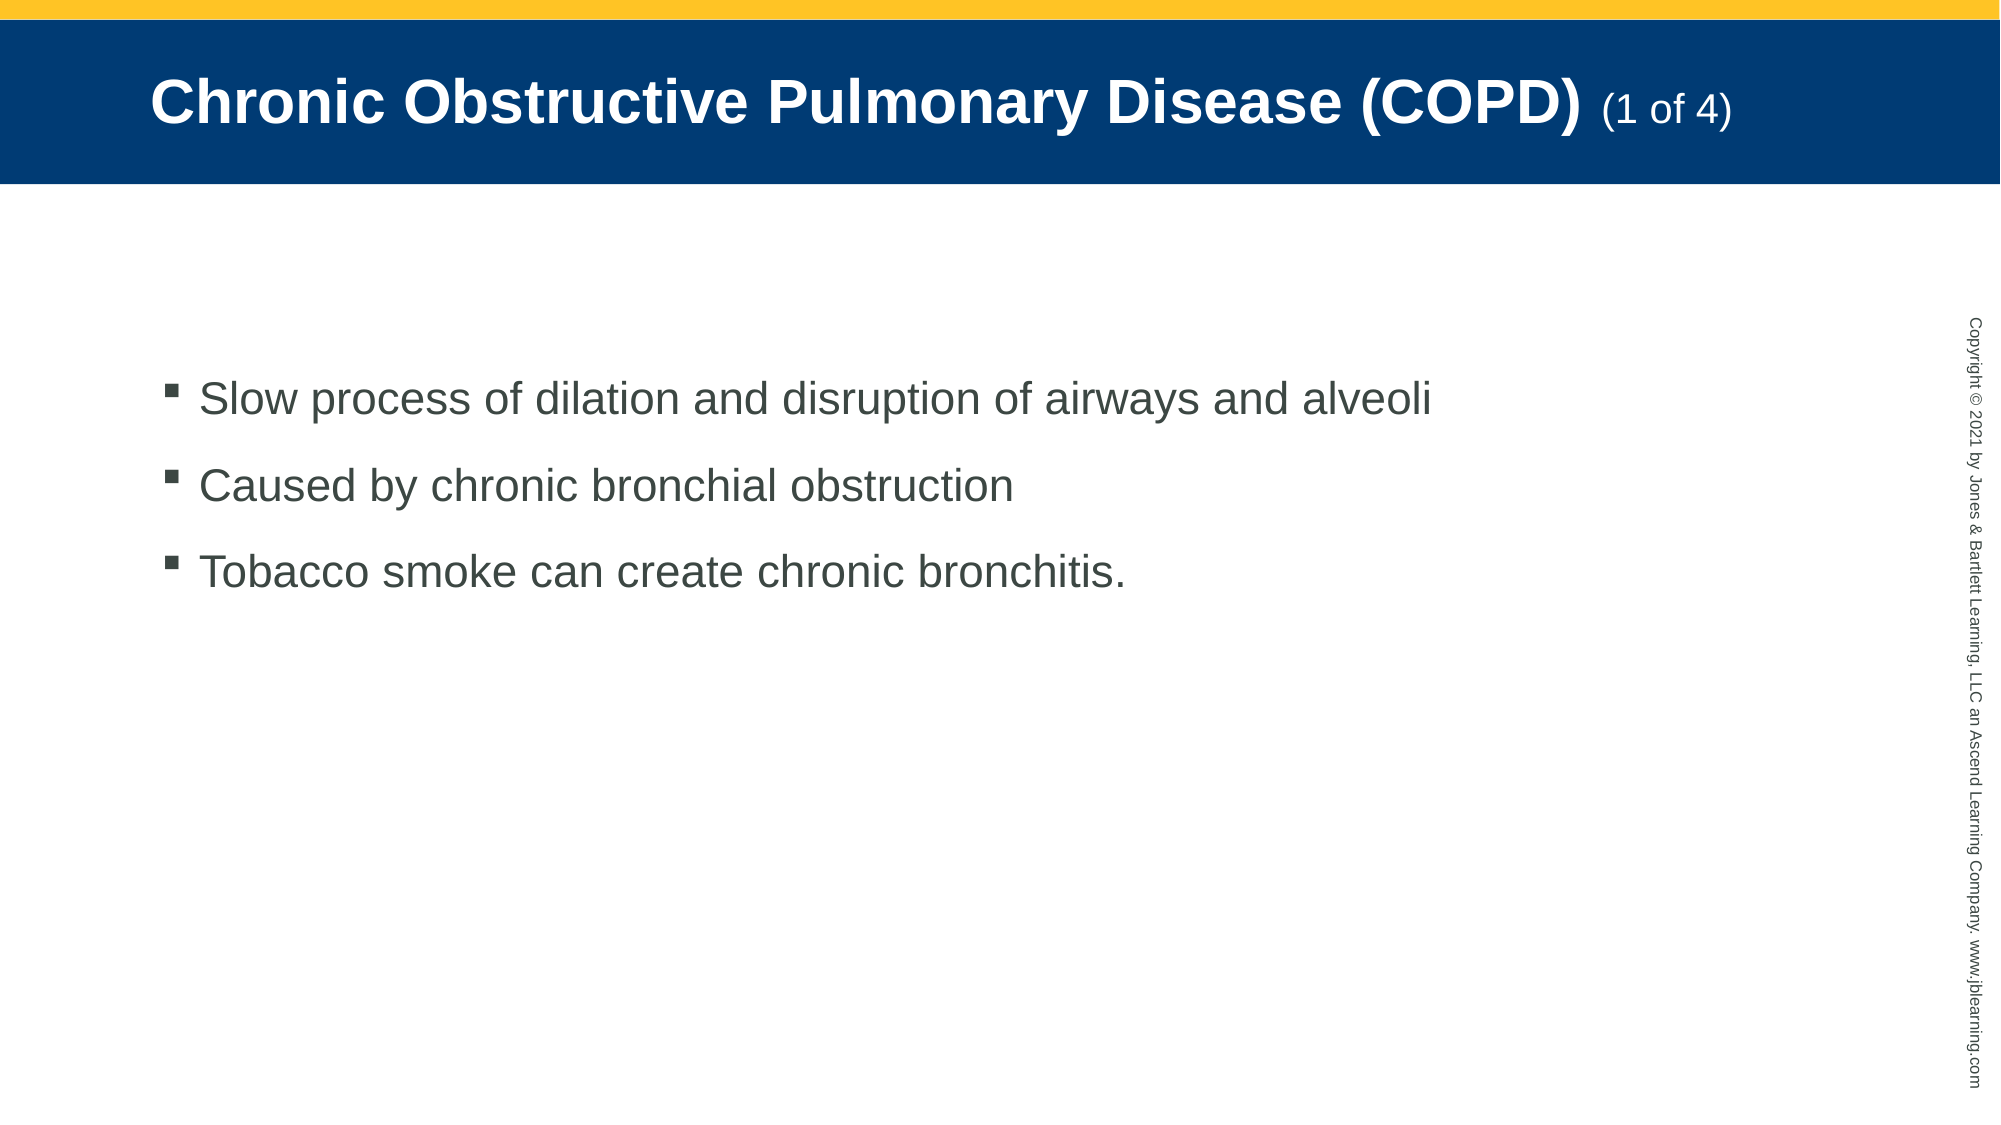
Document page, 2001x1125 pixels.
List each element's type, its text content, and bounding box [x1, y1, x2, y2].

list Slow process of dilation and disruption of airways and alveoli Caused by chronic bronchial obstruction Tobacco smoke can create chronic bronchitis. [146, 361, 1859, 1016]
title Chronic Obstructive Pulmonary Disease (COPD) (1 of 4) [0, 19, 2000, 185]
